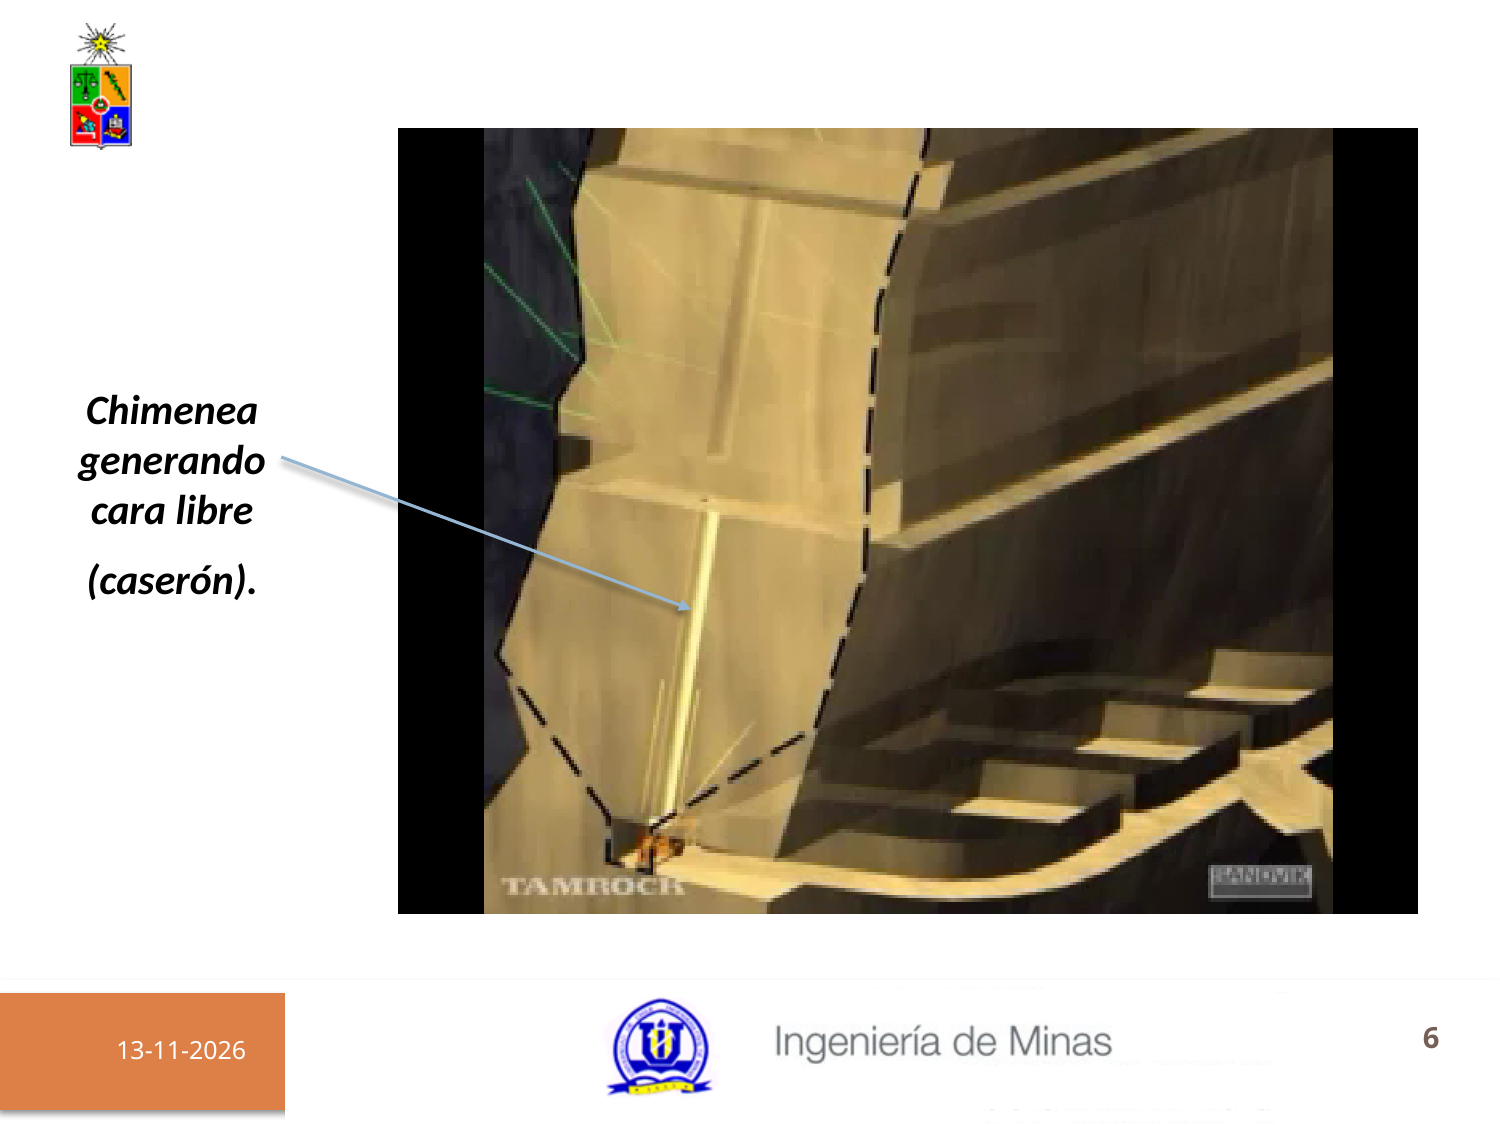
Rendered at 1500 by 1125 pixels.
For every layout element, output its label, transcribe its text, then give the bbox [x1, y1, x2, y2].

picture [69, 23, 132, 151]
text_box Chimenea generando cara libre (caserón). [35, 374, 310, 844]
picture [398, 128, 1419, 915]
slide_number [12, 995, 279, 1108]
picture [285, 980, 1500, 1125]
text_box [310, 466, 392, 500]
